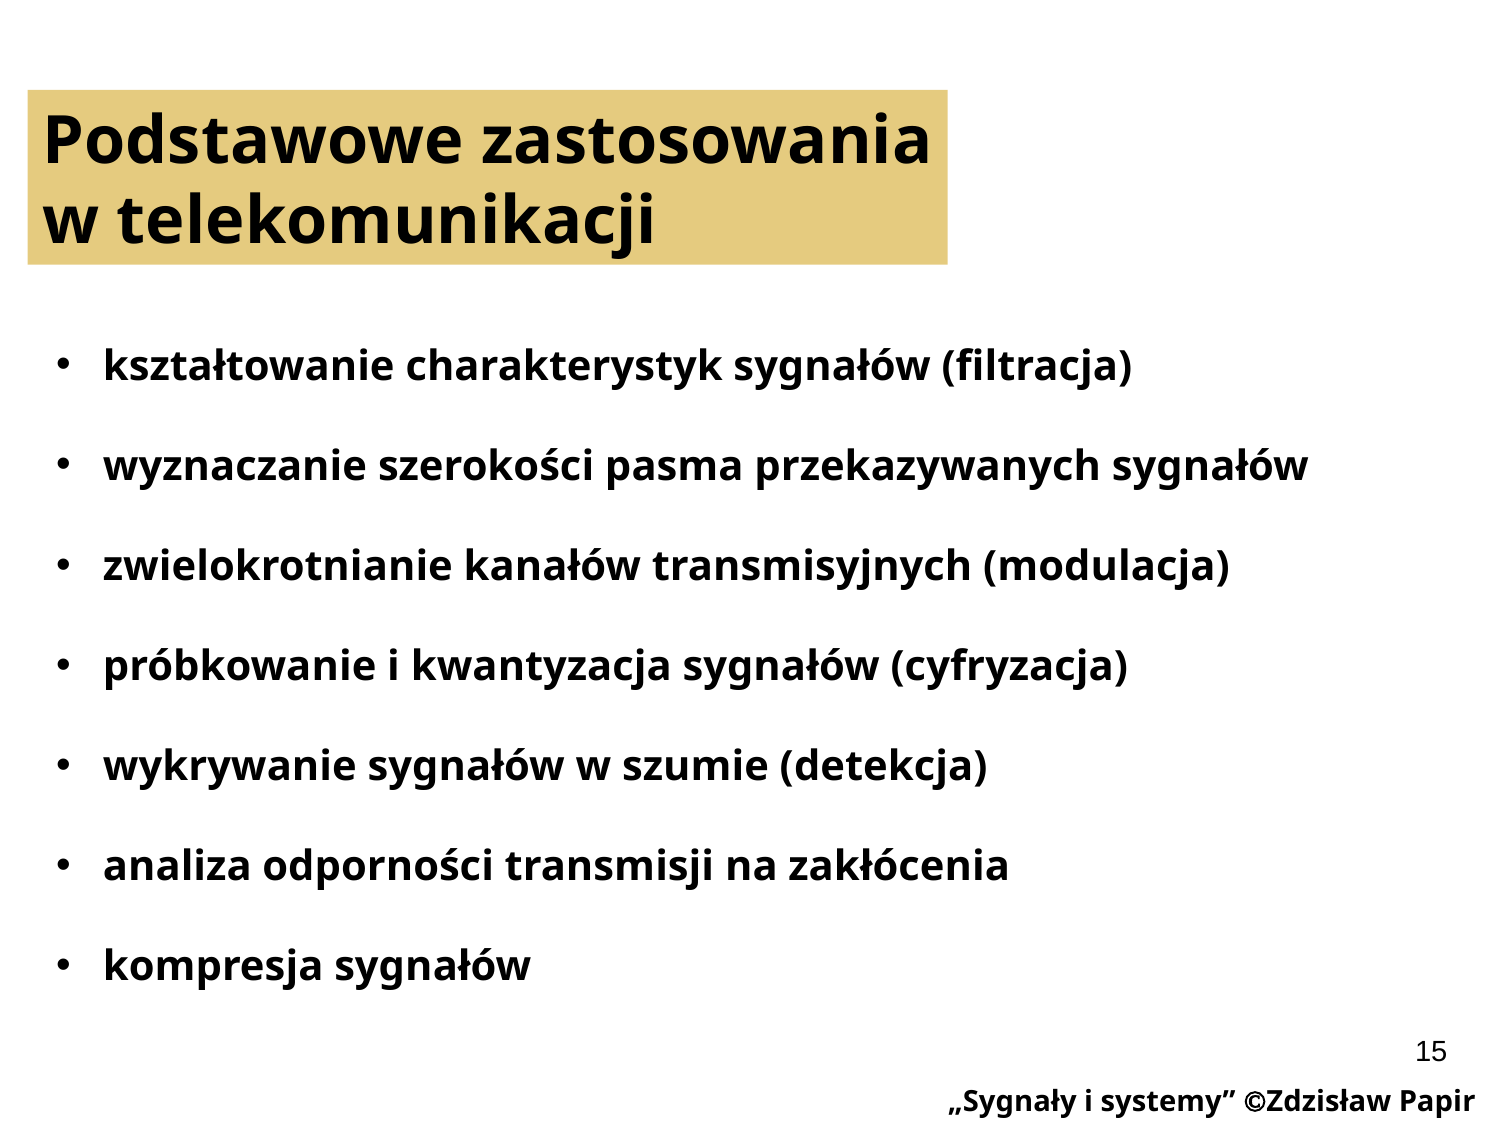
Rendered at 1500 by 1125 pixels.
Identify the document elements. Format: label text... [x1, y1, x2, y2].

text_box „Sygnały i systemy” Zdzisław Papir [933, 1074, 1491, 1125]
text_box Podstawowe zastosowania w telekomunikacji [27, 89, 948, 265]
slide_number 15 [1149, 1024, 1463, 1101]
text_box kształtowanie charakterystyk sygnałów (filtracja) wyznaczanie szerokości pasma przekazywanych sygnałów zwielokrotnianie kanałów transmisyjnych (modulacja) próbkowanie i kwantyzacja sygnałów (cyfryzacja) wykrywanie sygnałów w szumie (detekcja) analiza odporności transmisji na zakłócenia kompresja sygnałów [41, 331, 1325, 1047]
